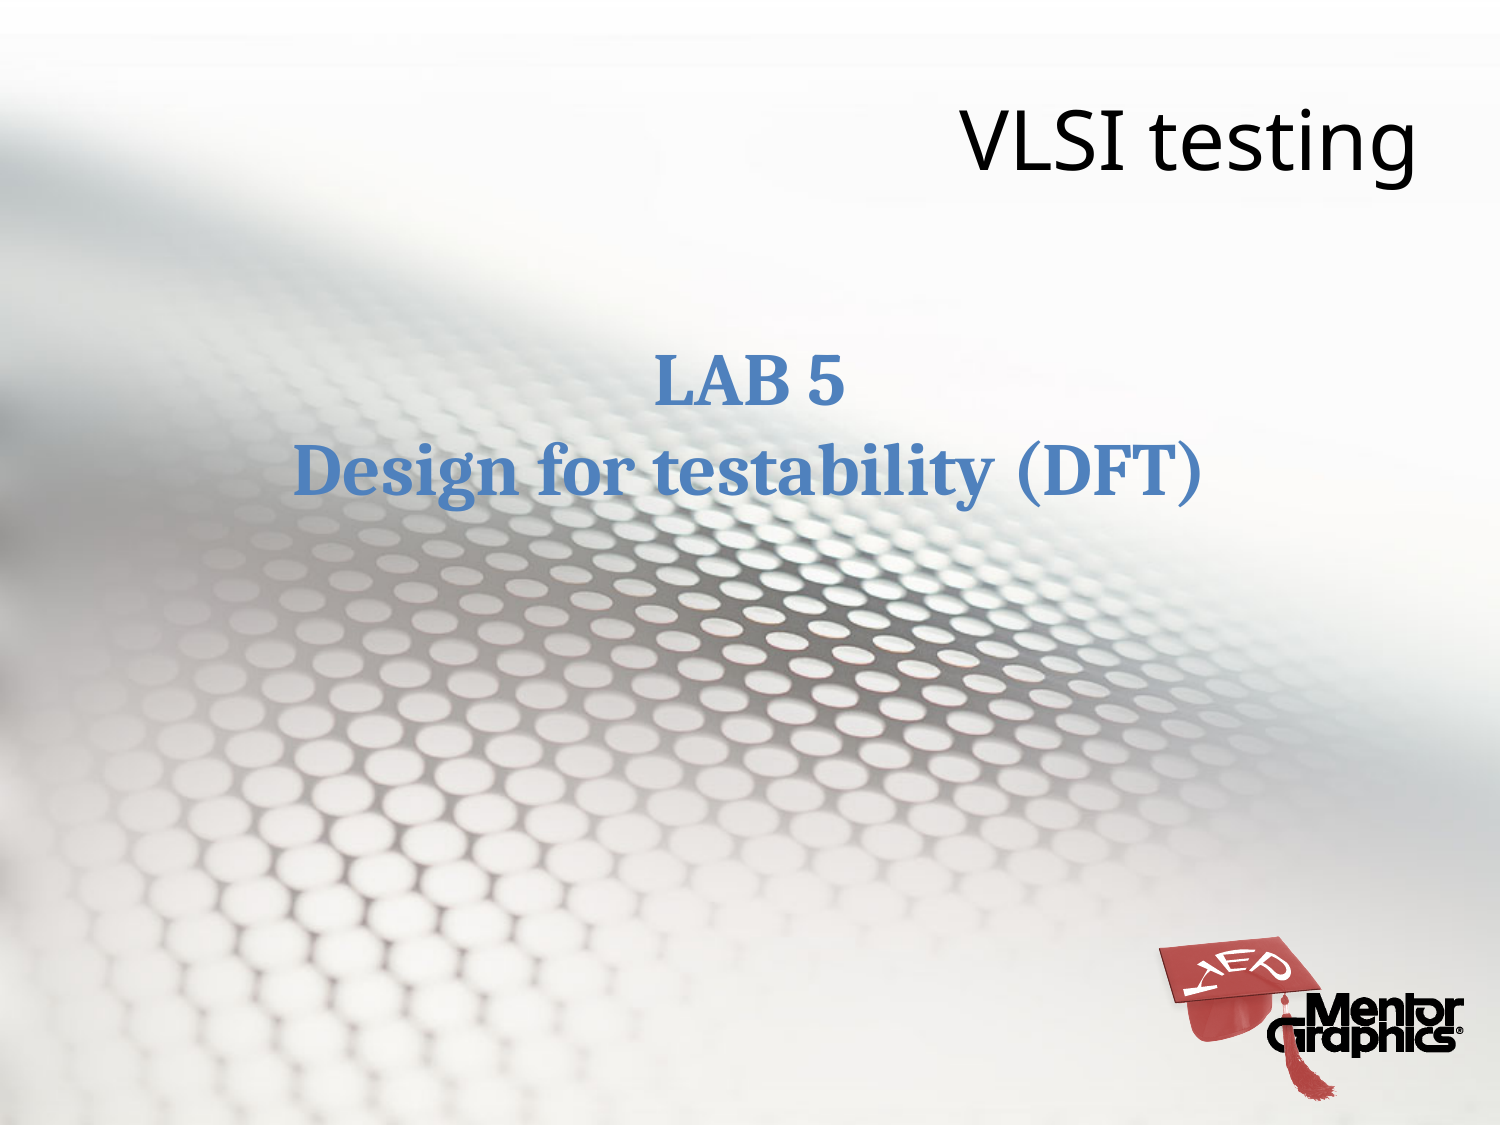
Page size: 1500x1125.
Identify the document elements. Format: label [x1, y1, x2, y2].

text_box [1157, 935, 1464, 1104]
title [404, 78, 1436, 197]
picture [0, 519, 1500, 1125]
text_box [0, 323, 1500, 519]
picture [0, 0, 1500, 323]
